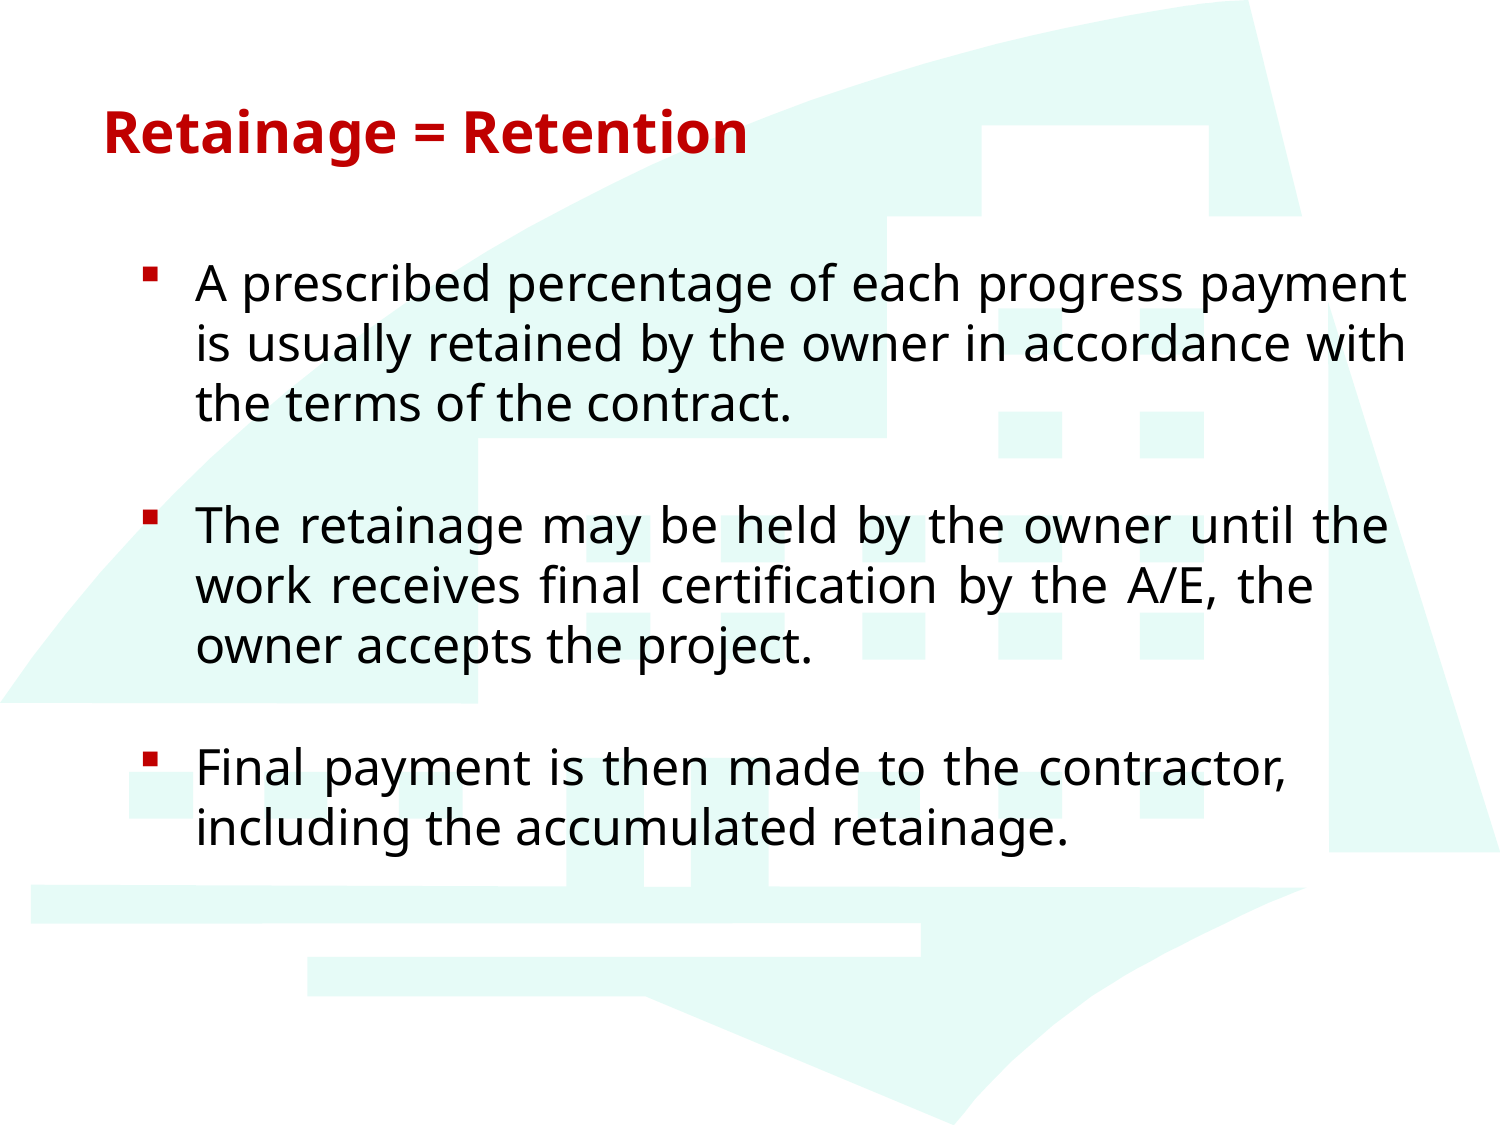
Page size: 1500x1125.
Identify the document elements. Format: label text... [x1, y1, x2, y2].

list A prescribed percentage of each progress payment is usually retained by the owner in accordance with the terms of the contract. The retainage may be held by the owner until the work receives final certification by the A/E, the owner accepts the project. Final payment is then made to the contractor, including the accumulated retainage. [123, 243, 1424, 946]
text_box Retainage = Retention [102, 94, 813, 180]
